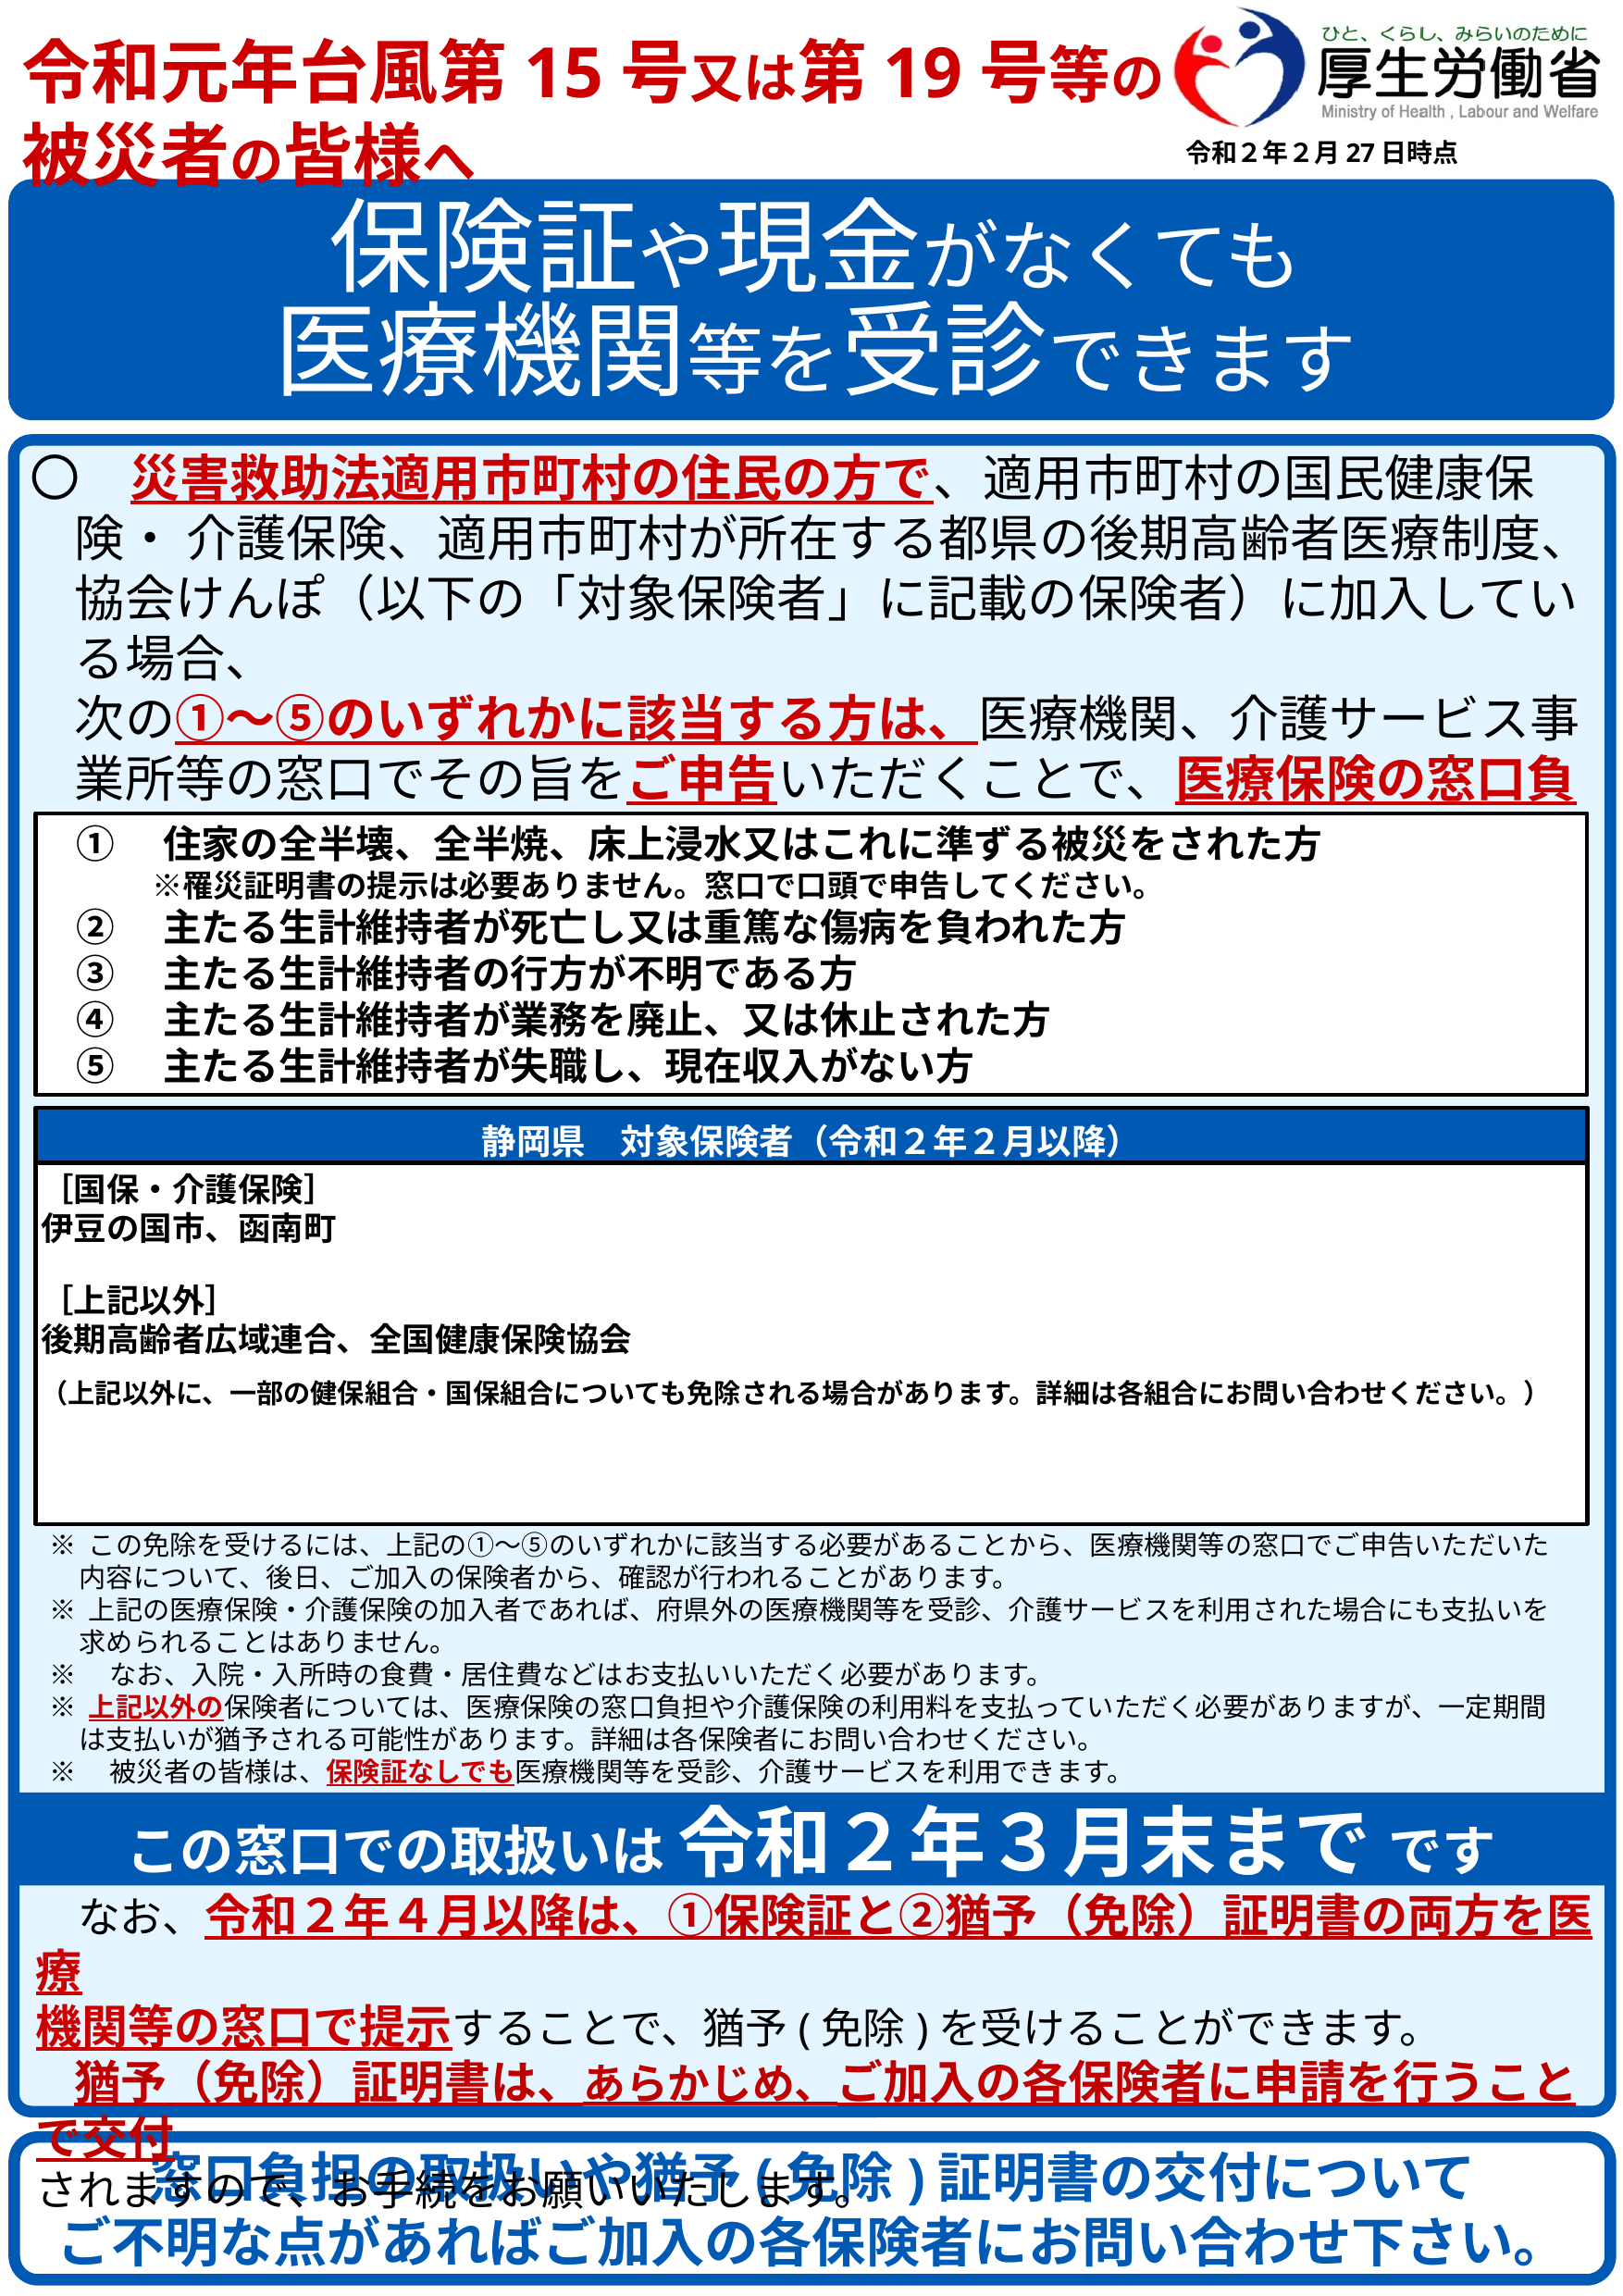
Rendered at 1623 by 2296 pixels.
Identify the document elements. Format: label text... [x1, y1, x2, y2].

text_box 保険証や現金がなくても 医療機関等を受診できます [231, 185, 1399, 417]
text_box [12, 182, 1611, 416]
text_box ※ この免除を受けるには、上記の①～⑤のいずれかに該当する必要があることから、医療機関等の窓口でご申告いただいた内容について、後日、ご加入の保険者から、確認が行われることがあります。 ※ 上記の医療保険・介護保険の加入者であれば、府県外の医療機関等を受診、介護サービスを利用された場合にも支払いを求められることはありません。 ※ なお、入院・入所時の食費・居住費などはお支払いいただく必要があります。 ※ 上記以外の保険者については、医療保険の窓口負担や介護保険の利用料を支払っていただく必要がありますが、一定期間は支払いが猶予される可能性があります。詳細は各保険者にお問い合わせください。 ※ 被災者の皆様は、保険証なしでも医療機関等を受診、介護サービスを利用できます。 [35, 1521, 1578, 1786]
text_box 静岡県 対象保険者（令和２年２月以降） [33, 1106, 1590, 1164]
text_box ① 住家の全半壊、全半焼、床上浸水又はこれに準ずる被災をされた方 ※罹災証明書の提示は必要ありません。窓口で口頭で申告してください。 ② 主たる生計維持者が死亡し又は重篤な傷病を負われた方 ③ 主たる生計維持者の行方が不明である方 ④ 主たる生計維持者が業務を廃止、又は休止された方 ⑤ 主たる生計維持者が失職し、現在収入がない方 [35, 813, 1588, 1096]
text_box 令和元年台風第15号又は第19号等の 被災者の皆様へ [20, 19, 1167, 177]
text_box [11, 1893, 21, 2111]
text_box [11, 445, 1613, 2106]
text_box なお、令和２年４月以降は、①保険証と②猶予（免除）証明書の両方を医療 機関等の窓口で提示することで、猶予(免除)を受けることができます。 猶予（免除）証明書は、あらかじめ、ご加入の各保険者に申請を行うことで交付 されますので、お手続をお願いいたします。 [21, 1893, 1608, 2222]
text_box この窓口での取扱いは 令和２年３月末まで です [11, 1786, 1612, 1893]
text_box ［国保・介護保険］ 伊豆の国市、函南町 ［上記以外］ 後期高齢者広域連合、全国健康保険協会 （上記以外に、一部の健保組合・国保組合についても免除される場合があります。詳細は各組合にお問い合わせください。） [33, 1164, 1590, 1526]
text_box 窓口負担の取扱いや猶予(免除)証明書の交付について ご不明な点があればご加入の各保険者にお問い合わせ下さい。 [12, 2141, 1613, 2282]
text_box 〇 災害救助法適用市町村の住民の方で、適用市町村の国民健康保険・ 介護保険、適用市町村が所在する都県の後期高齢者医療制度、 協会けんぽ（以下の「対象保険者」に記載の保険者）に加入している場合、 次の➀～➄のいずれかに該当する方は、医療機関、介護サービス事業所等の窓口でその旨をご申告いただくことで、医療保険の窓口負担や介護保険の利用料について支払いが不要となります（令和２年３月末まで）。 [16, 440, 1615, 935]
text_box [7, 1791, 11, 1887]
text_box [1171, 6, 1611, 176]
